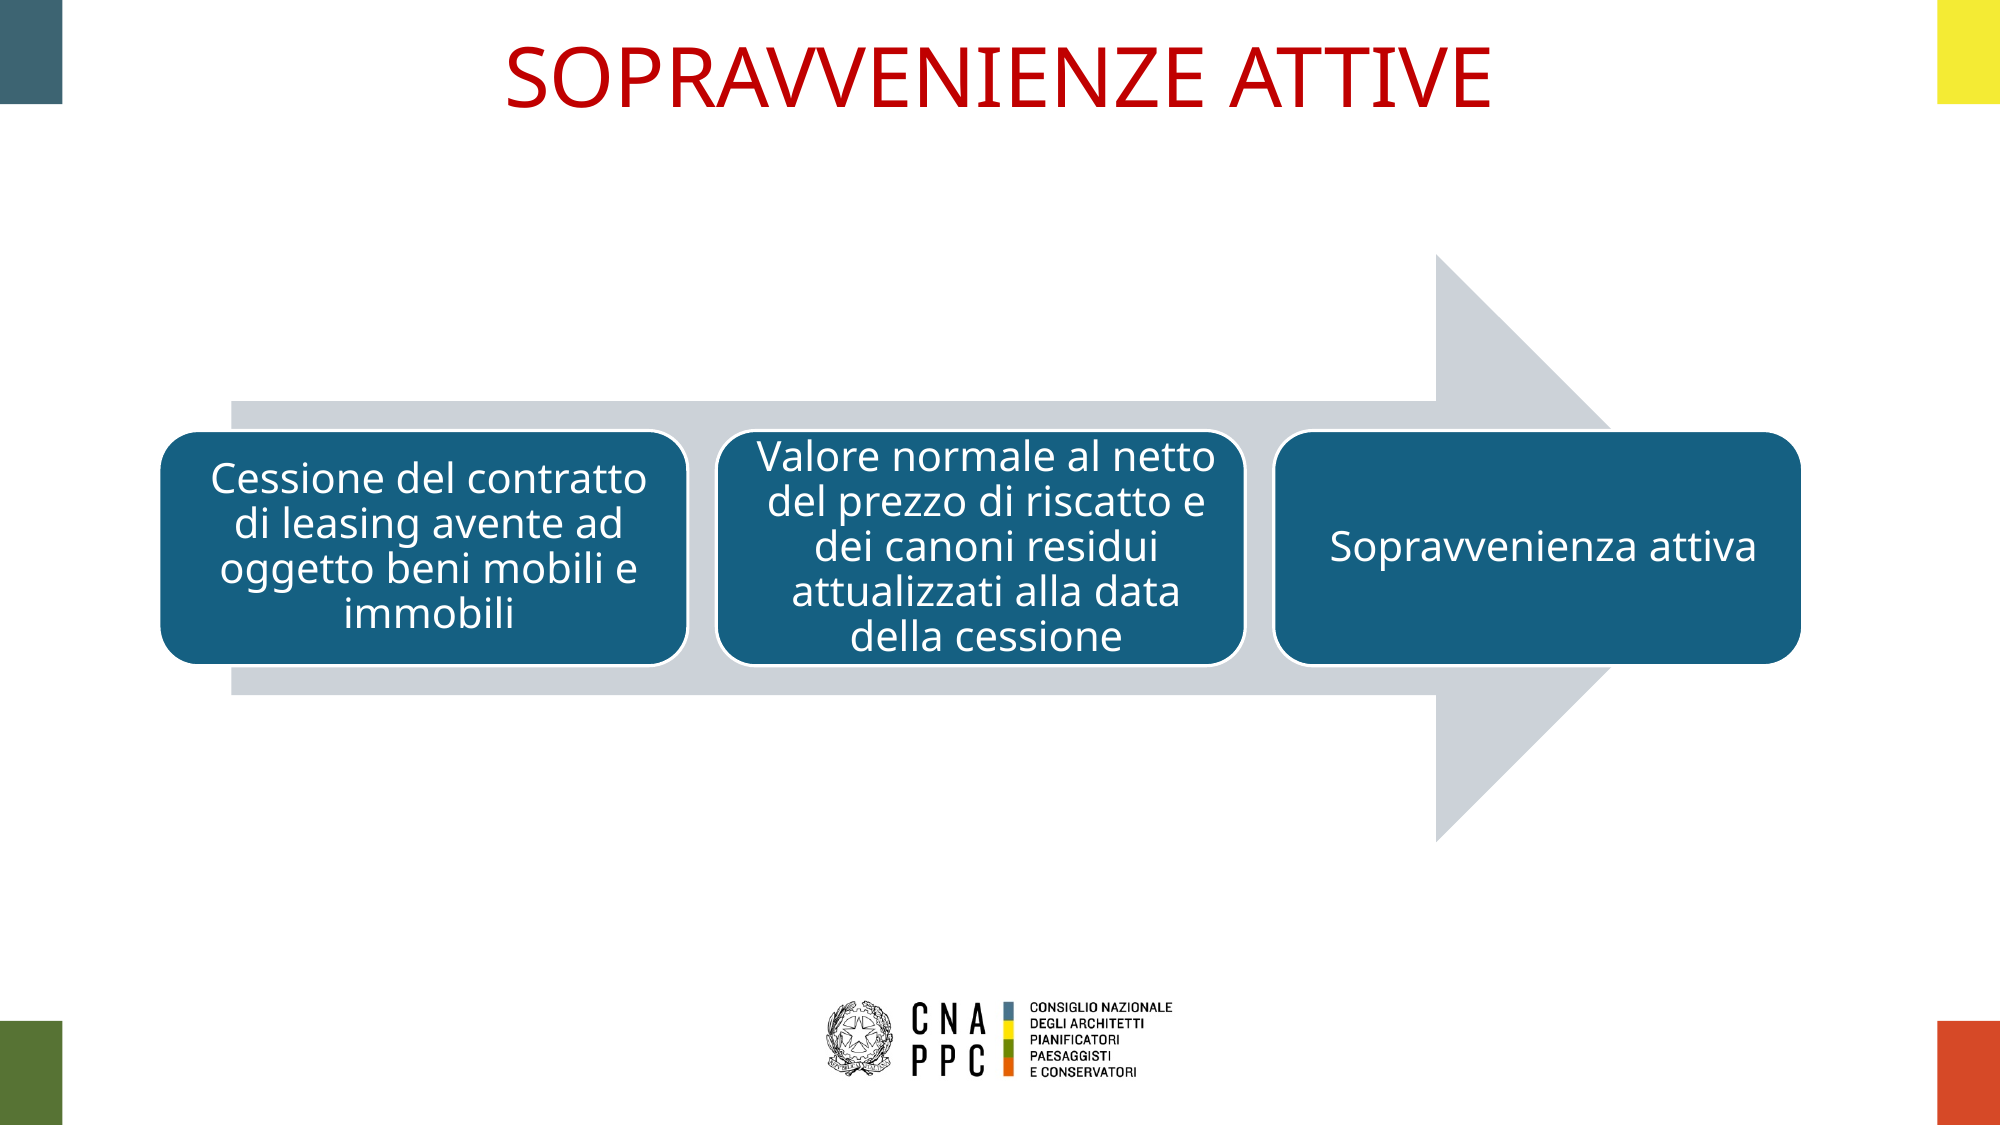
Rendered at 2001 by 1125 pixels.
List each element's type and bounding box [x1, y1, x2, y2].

text_box [0, 0, 2000, 1125]
